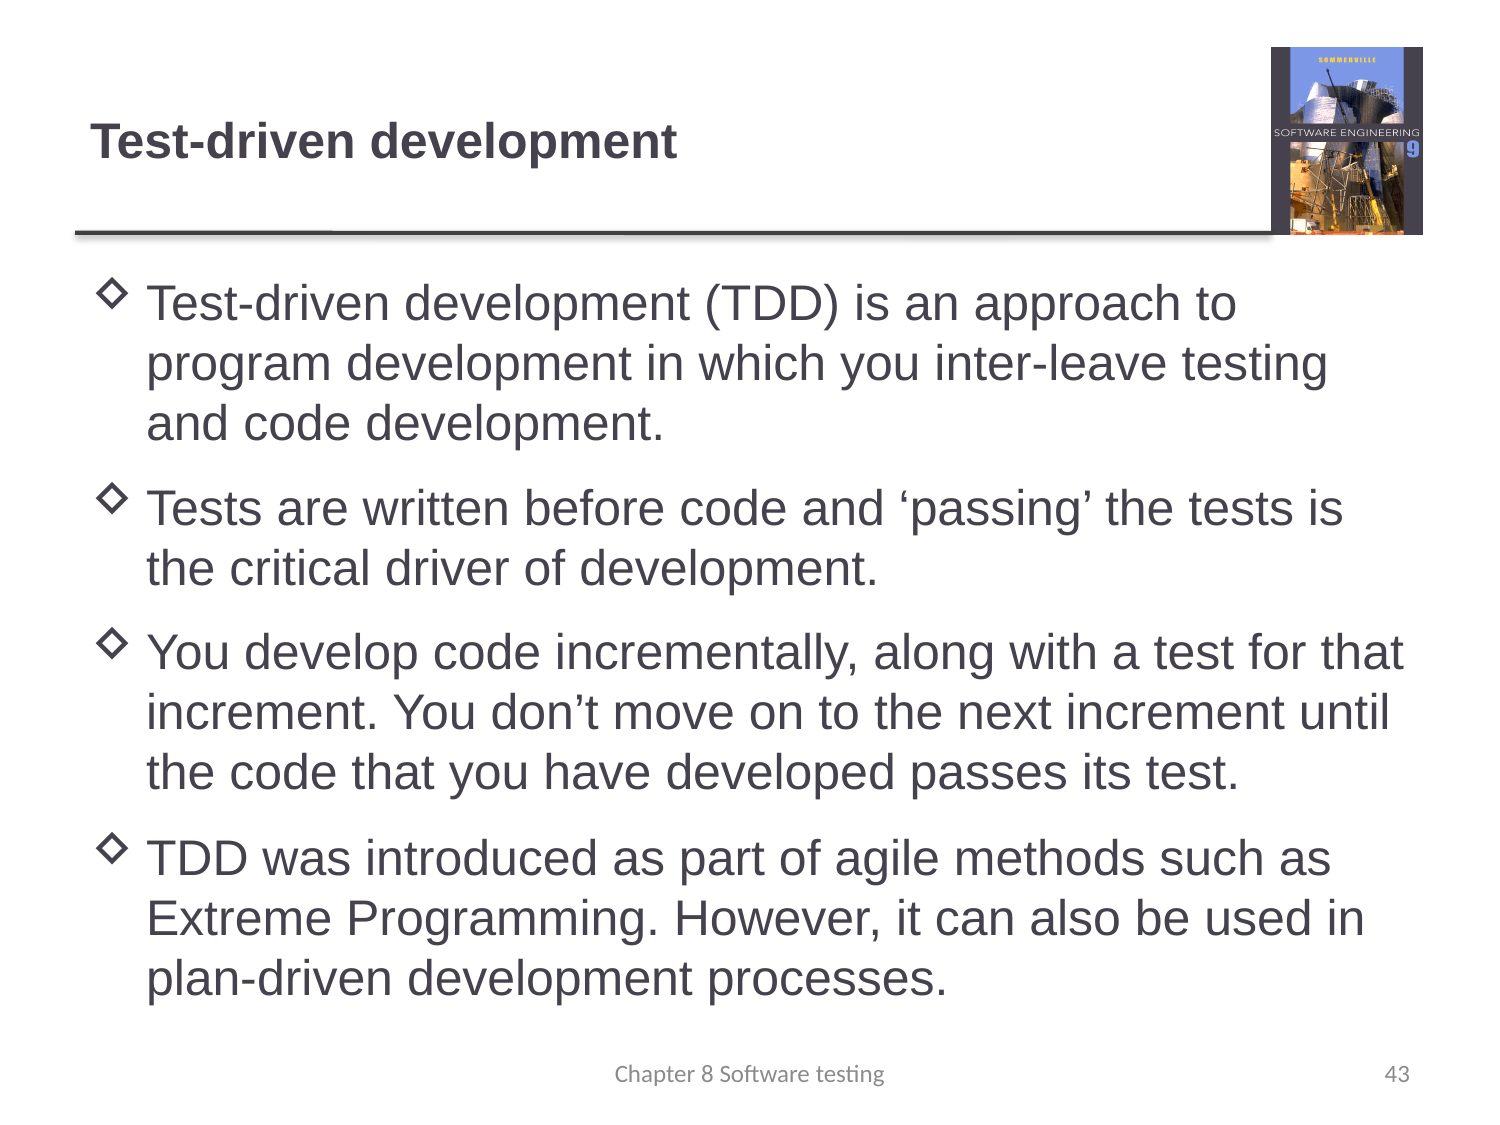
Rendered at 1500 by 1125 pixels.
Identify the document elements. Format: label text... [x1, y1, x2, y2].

title Test-driven development [74, 44, 1272, 233]
picture [1272, 47, 1423, 235]
footer Chapter 8 Software testing [512, 1042, 988, 1103]
list Test-driven development (TDD) is an approach to program development in which you inter-leave testing and code development. Tests are written before code and ‘passing’ the tests is the critical driver of development. You develop code incrementally, along with a test for that increment. You don’t move on to the next increment until the code that you have developed passes its test. TDD was introduced as part of agile methods such as Extreme Programming. However, it can also be used in plan-driven development processes. [75, 262, 1425, 1005]
slide_number 43 [1074, 1042, 1425, 1103]
